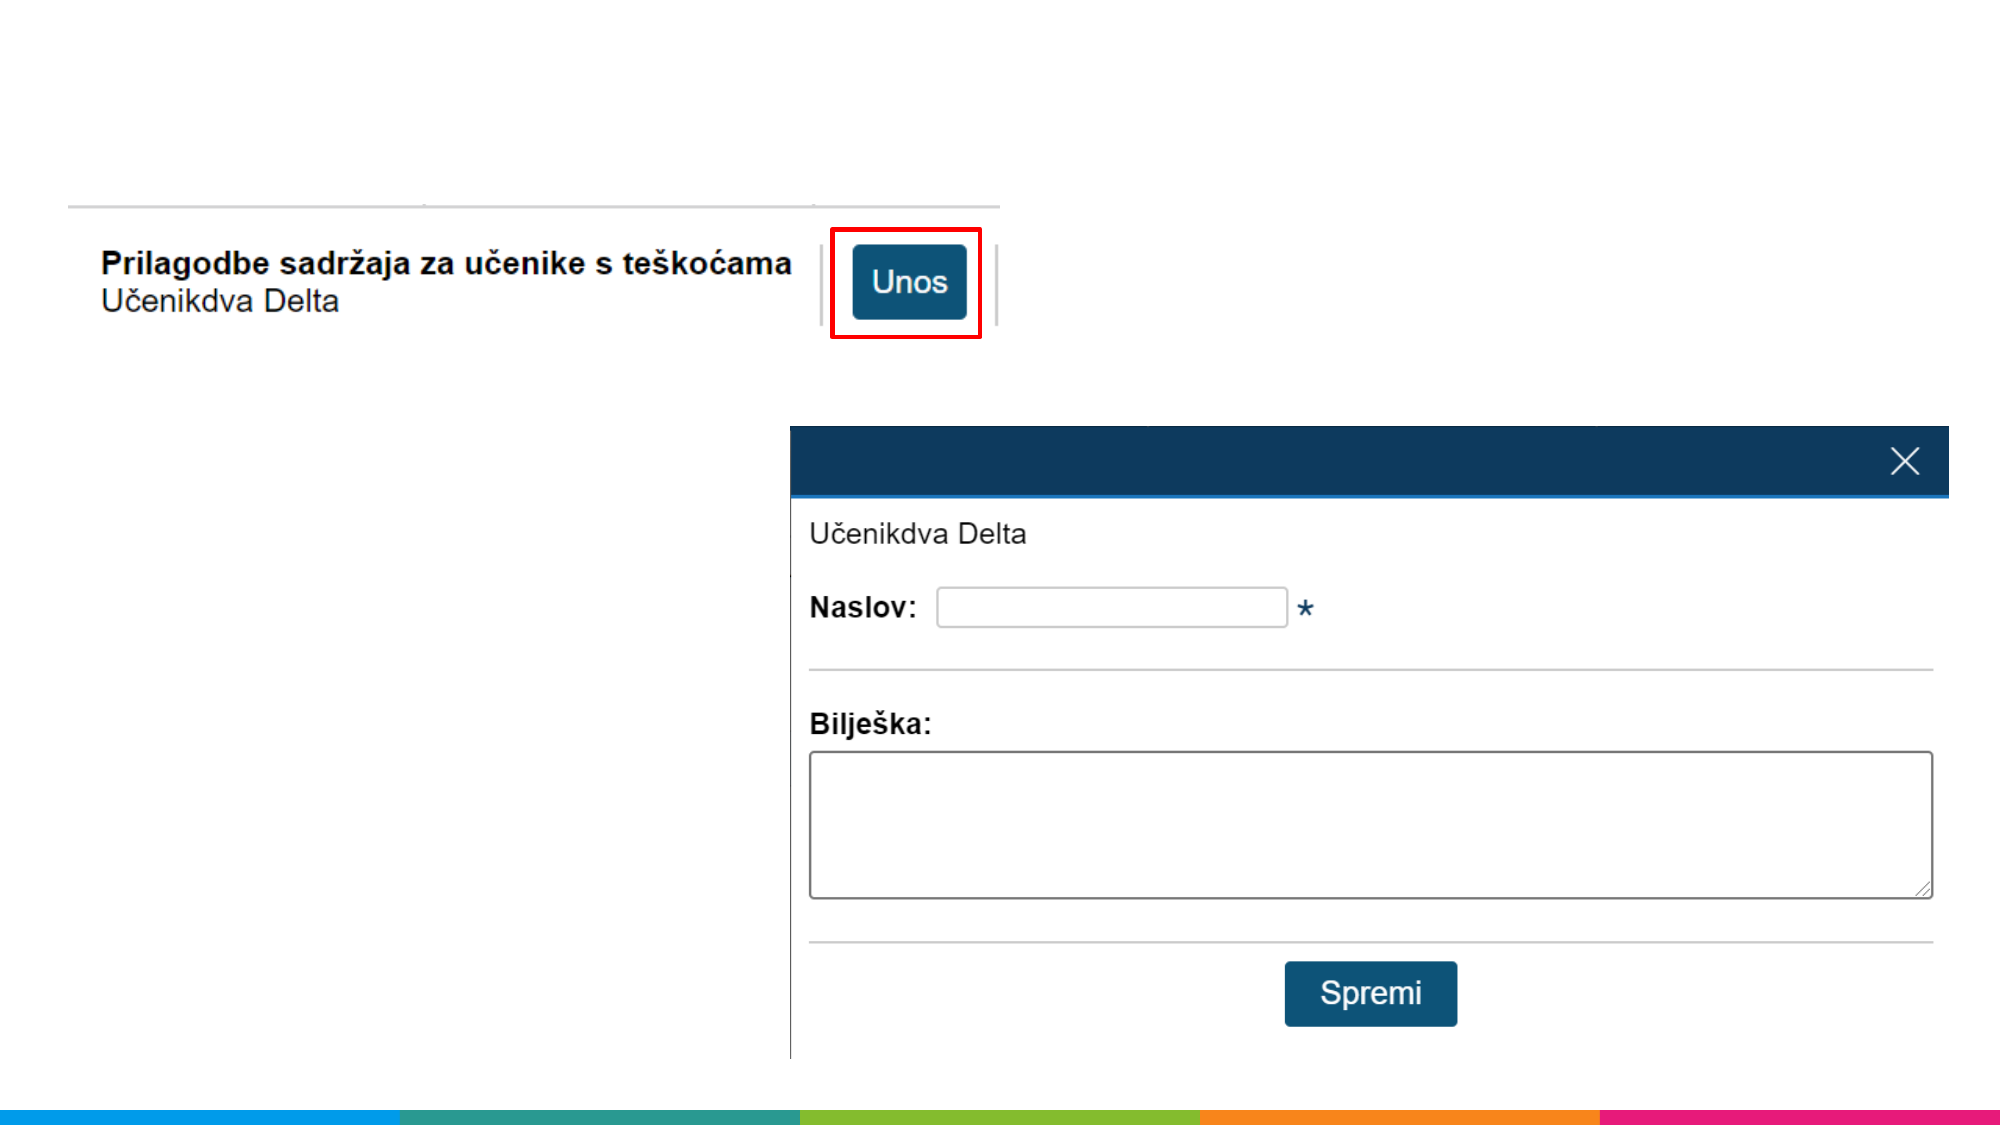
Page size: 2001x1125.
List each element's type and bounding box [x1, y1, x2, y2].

picture [68, 203, 1001, 414]
picture [790, 426, 1949, 1060]
